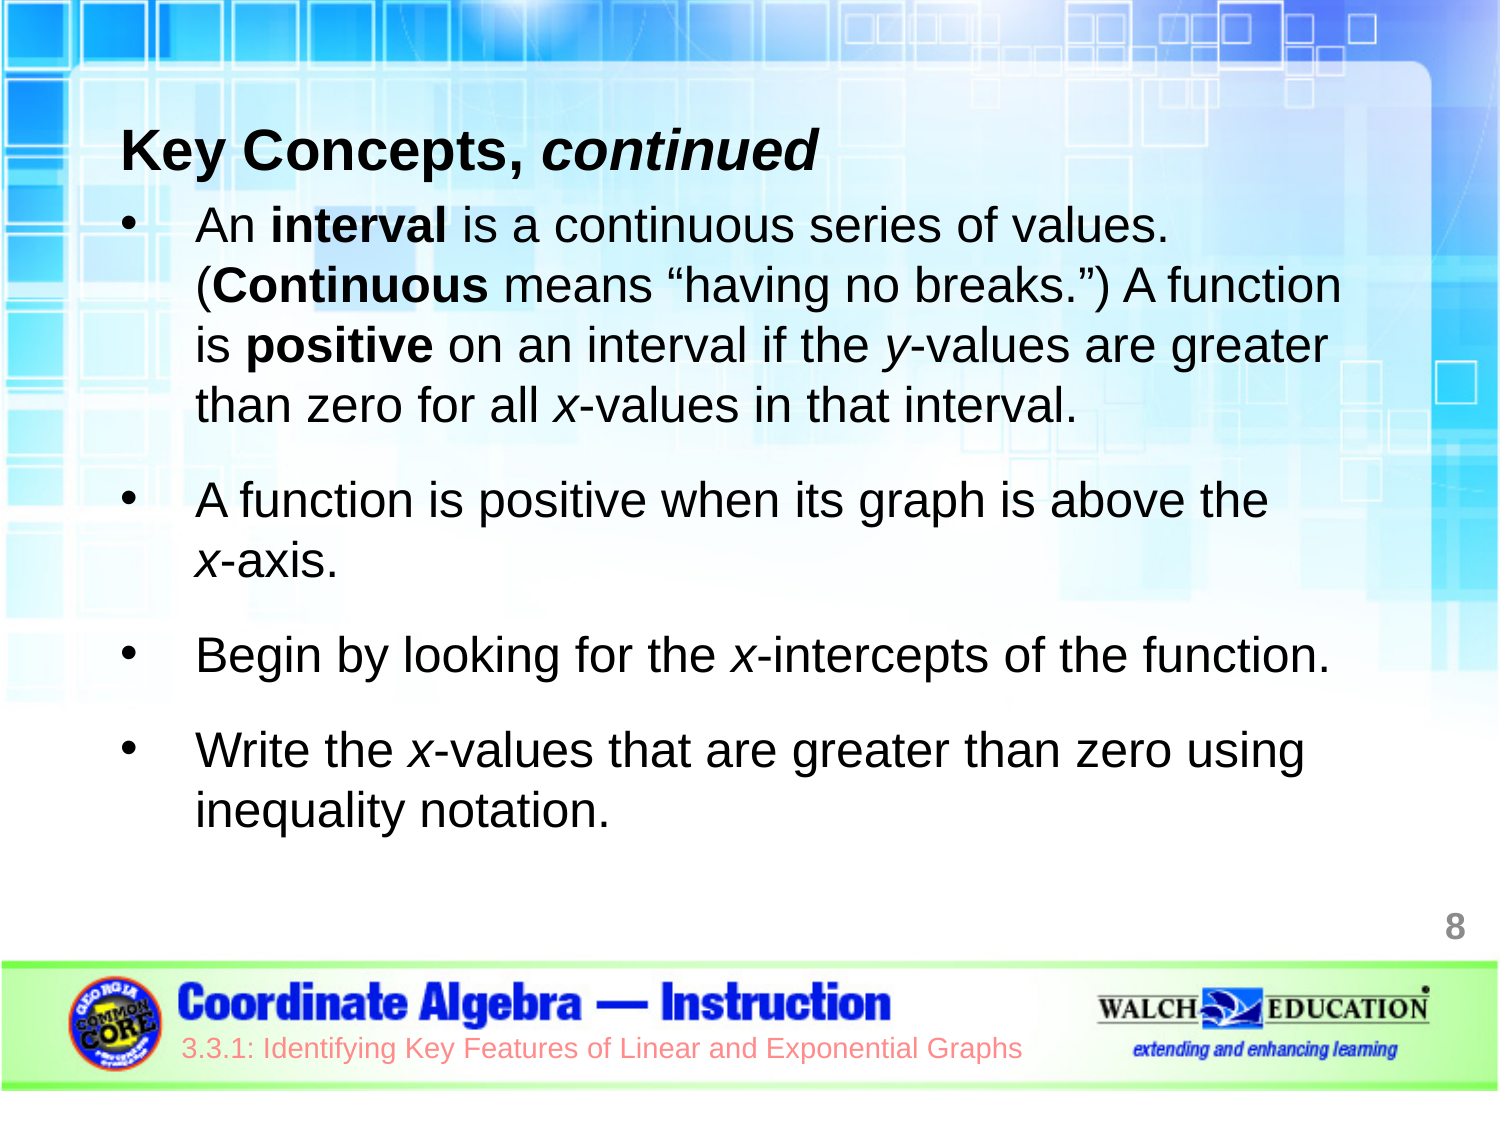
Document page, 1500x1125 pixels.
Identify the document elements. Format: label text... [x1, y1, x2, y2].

picture [1, 0, 1500, 1091]
subtitle Key Concepts, continued An interval is a continuous series of values. (Continuous means “having no breaks.”) A function is positive on an interval if the y-values are greater than zero for all x-values in that interval. A function is positive when its graph is above the x-axis. Begin by looking for the x-intercepts of the function. Write the x-values that are greater than zero using inequality notation. [105, 105, 1394, 925]
slide_number 8 [1361, 901, 1481, 949]
footer 3.3.1: Identifying Key Features of Linear and Exponential Graphs [166, 1024, 1080, 1069]
